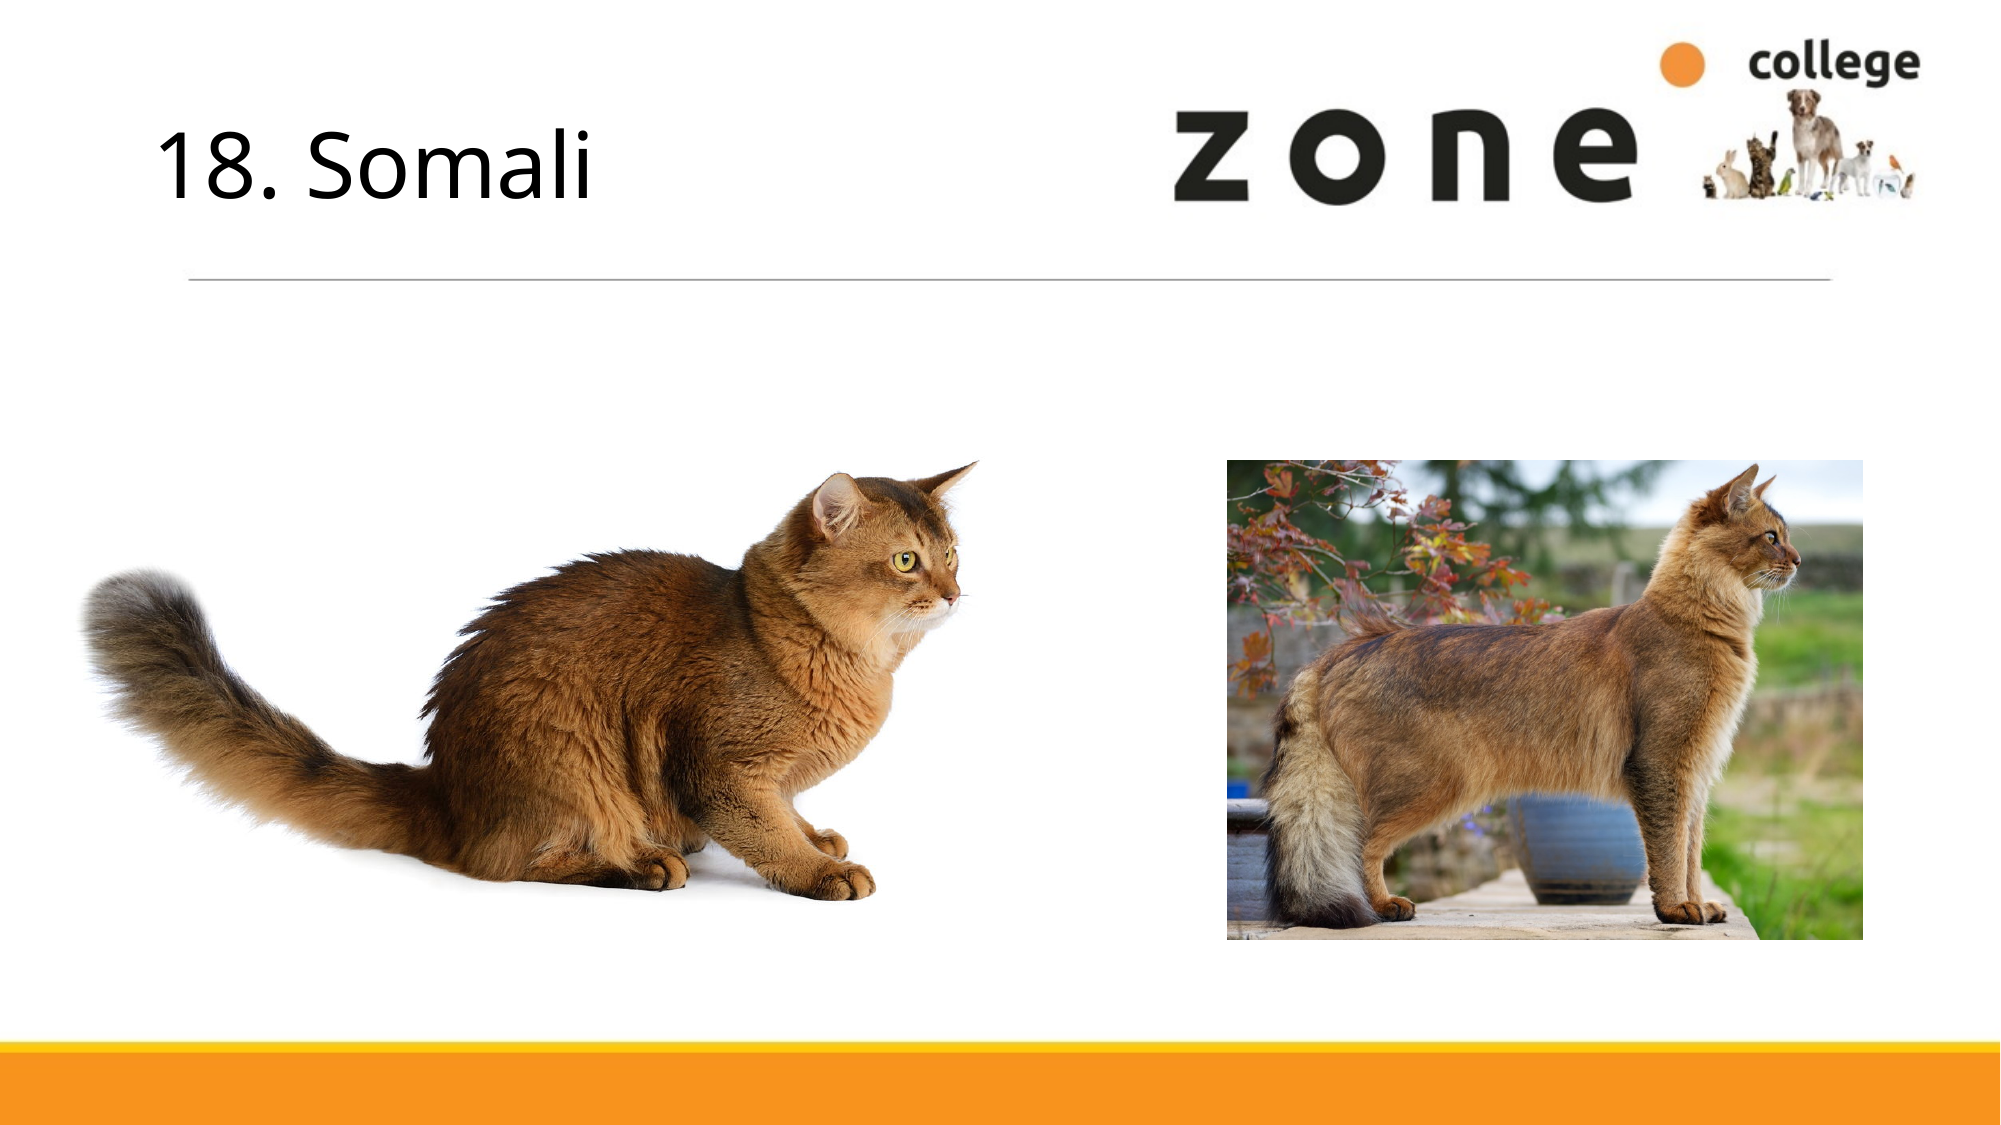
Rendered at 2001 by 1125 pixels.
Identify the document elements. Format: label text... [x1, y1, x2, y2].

picture [0, 0, 2001, 1125]
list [57, 302, 1080, 940]
title 18. Somali [137, 59, 1863, 278]
